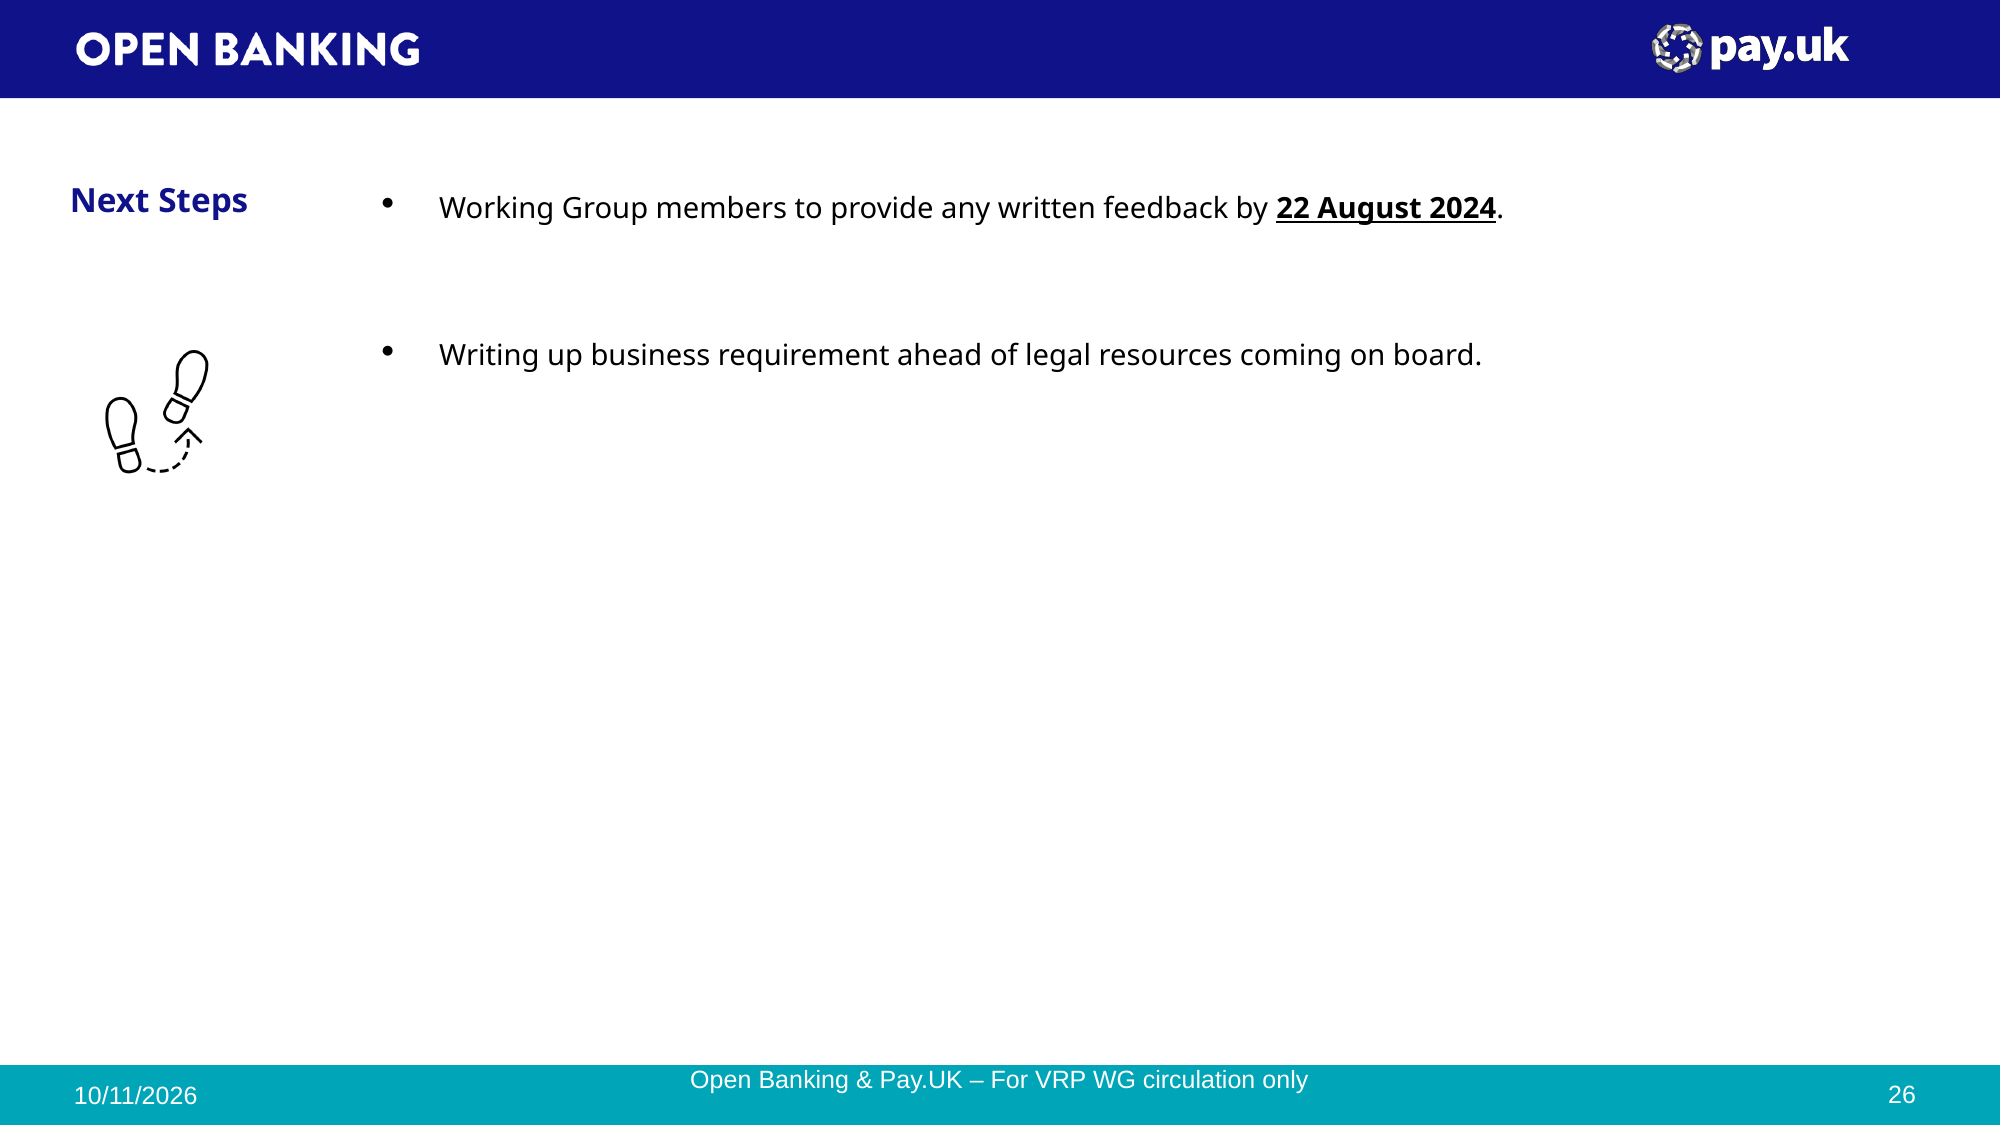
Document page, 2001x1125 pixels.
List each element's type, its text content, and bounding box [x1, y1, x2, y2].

footer Open Banking & Pay.UK – For VRP WG circulation only [662, 1064, 1338, 1124]
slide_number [59, 1065, 509, 1125]
picture [43, 0, 452, 99]
list Working Group members to provide any written feedback by 22 August 2024. Writing up business requirement ahead of legal resources coming on board. [367, 176, 1925, 1017]
slide_number 26 [1412, 1064, 1932, 1124]
picture [86, 341, 228, 482]
title Next Steps [54, 176, 291, 453]
picture [1644, 12, 1856, 78]
